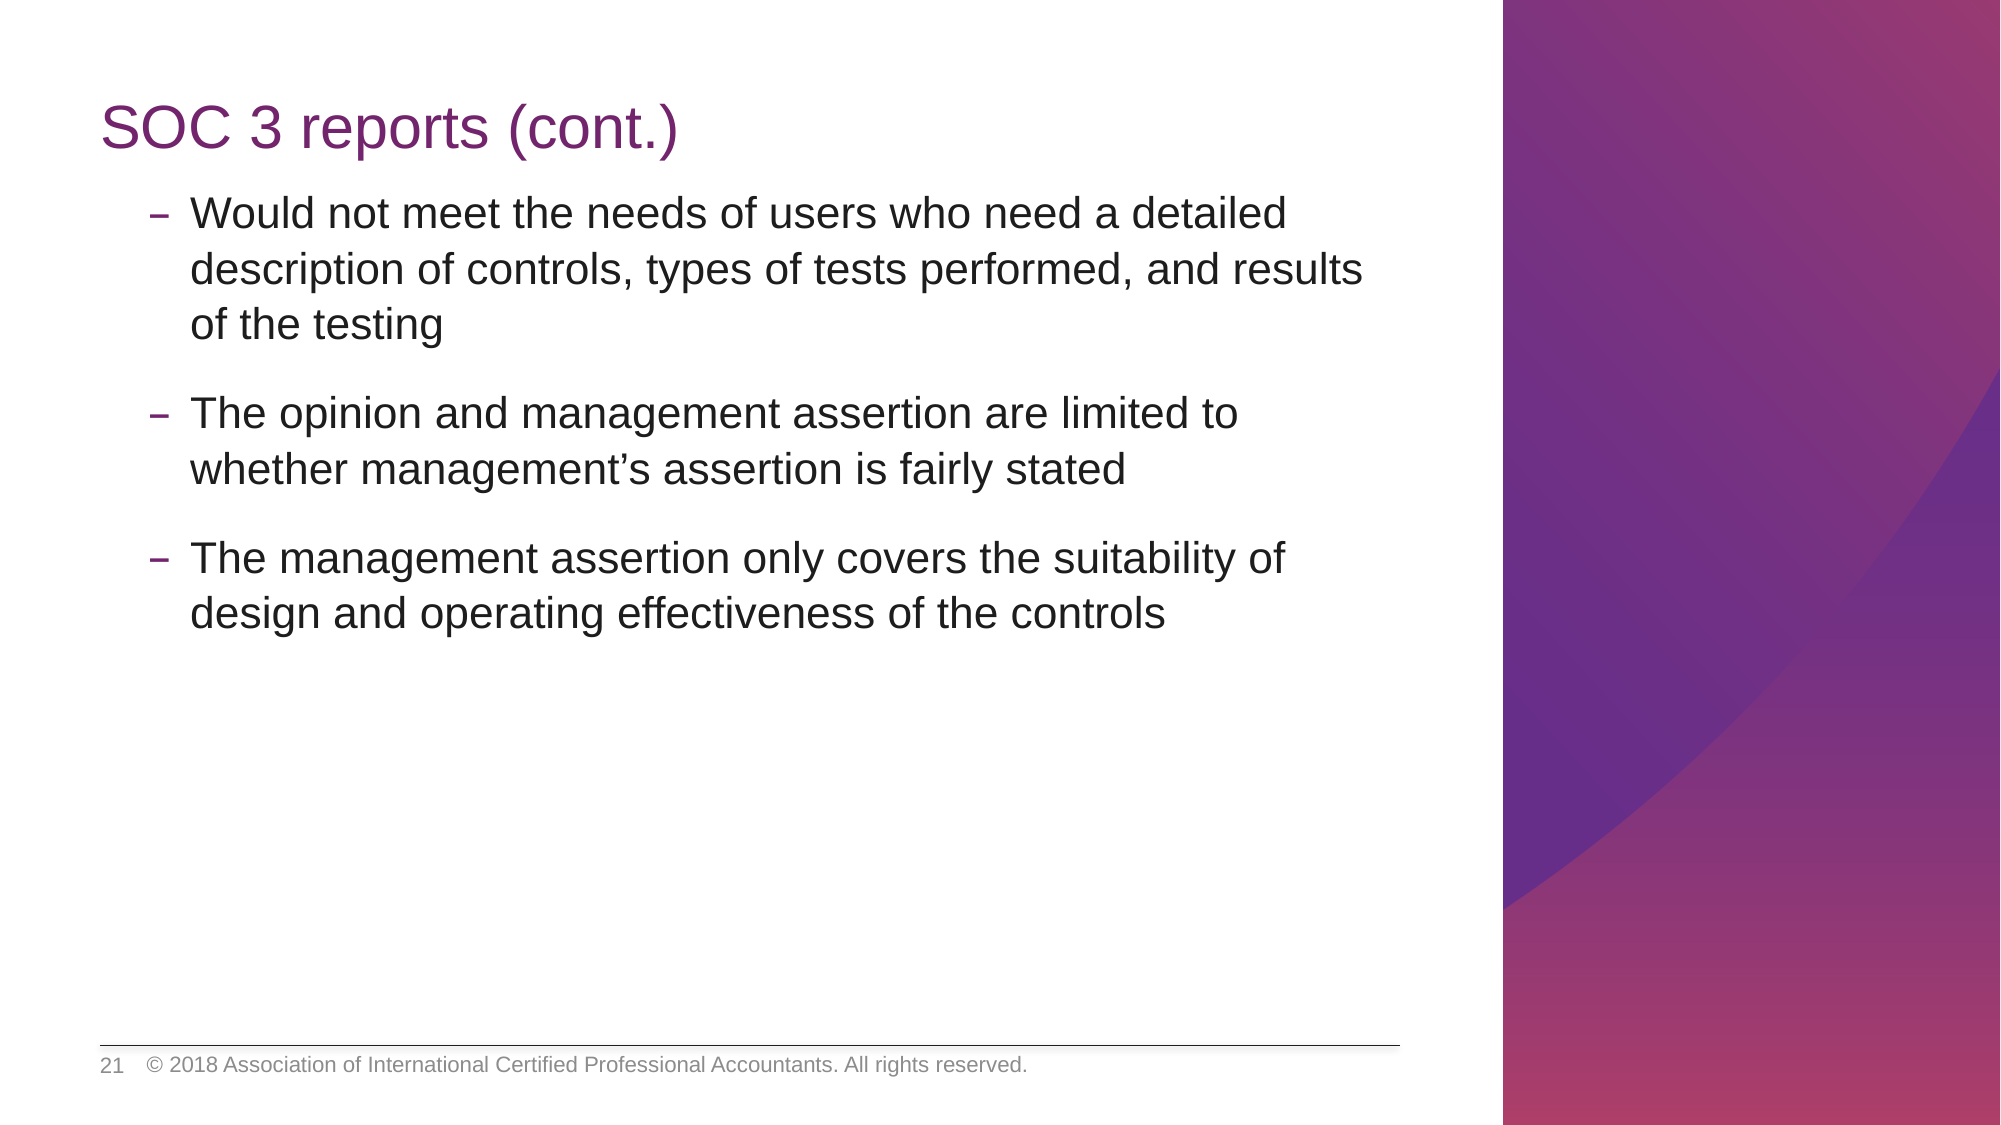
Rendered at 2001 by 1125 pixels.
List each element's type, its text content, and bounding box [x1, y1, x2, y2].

title SOC 3 reports (cont.) [100, 31, 1401, 161]
slide_number 21 [99, 1050, 147, 1111]
list Would not meet the needs of users who need a detailed description of controls, types of tests performed, and results of the testing The opinion and management assertion are limited to whether management’s assertion is fairly stated The management assertion only covers the suitability of design and operating effectiveness of the controls [100, 182, 1401, 915]
footer © 2018 Association of International Certified Professional Accountants. All rights reserved. [147, 1050, 1400, 1111]
picture [1503, 0, 2001, 1125]
